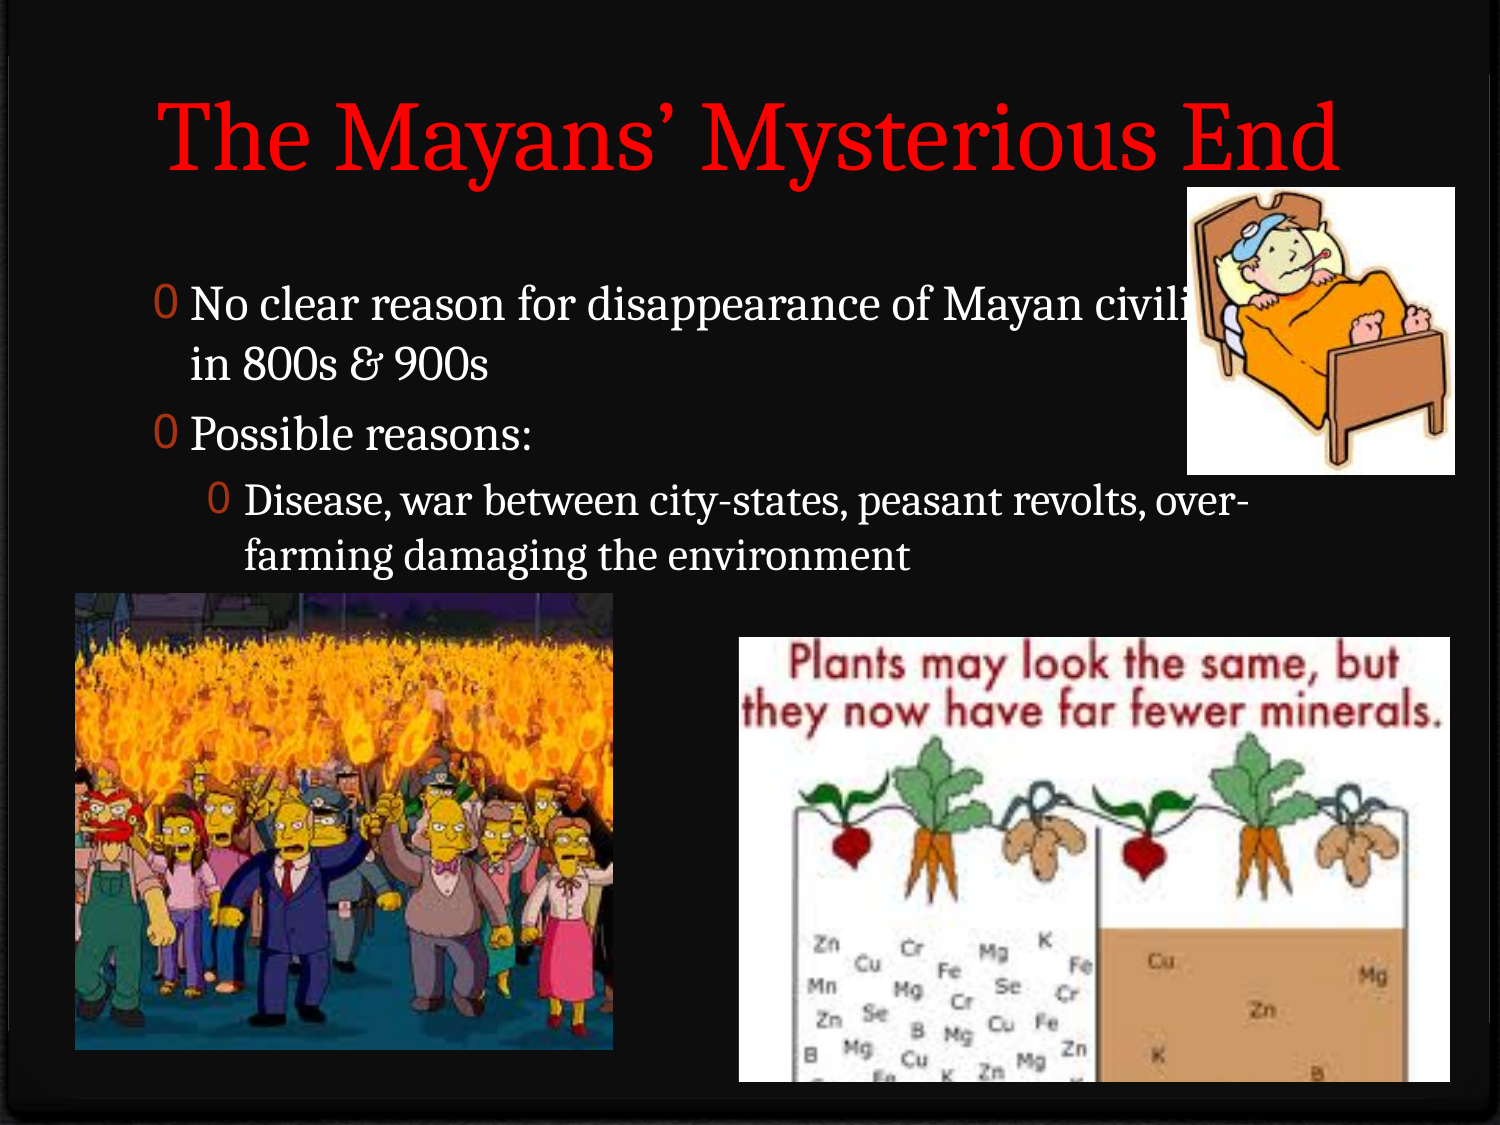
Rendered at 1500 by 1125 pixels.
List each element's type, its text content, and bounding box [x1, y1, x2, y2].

title The Mayans’ Mysterious End [90, 12, 1410, 250]
list No clear reason for disappearance of Mayan civilization in 800s & 900s Possible reasons: Disease, war between city-states, peasant revolts, over-farming damaging the environment [137, 262, 1363, 911]
picture [0, 0, 1500, 1125]
